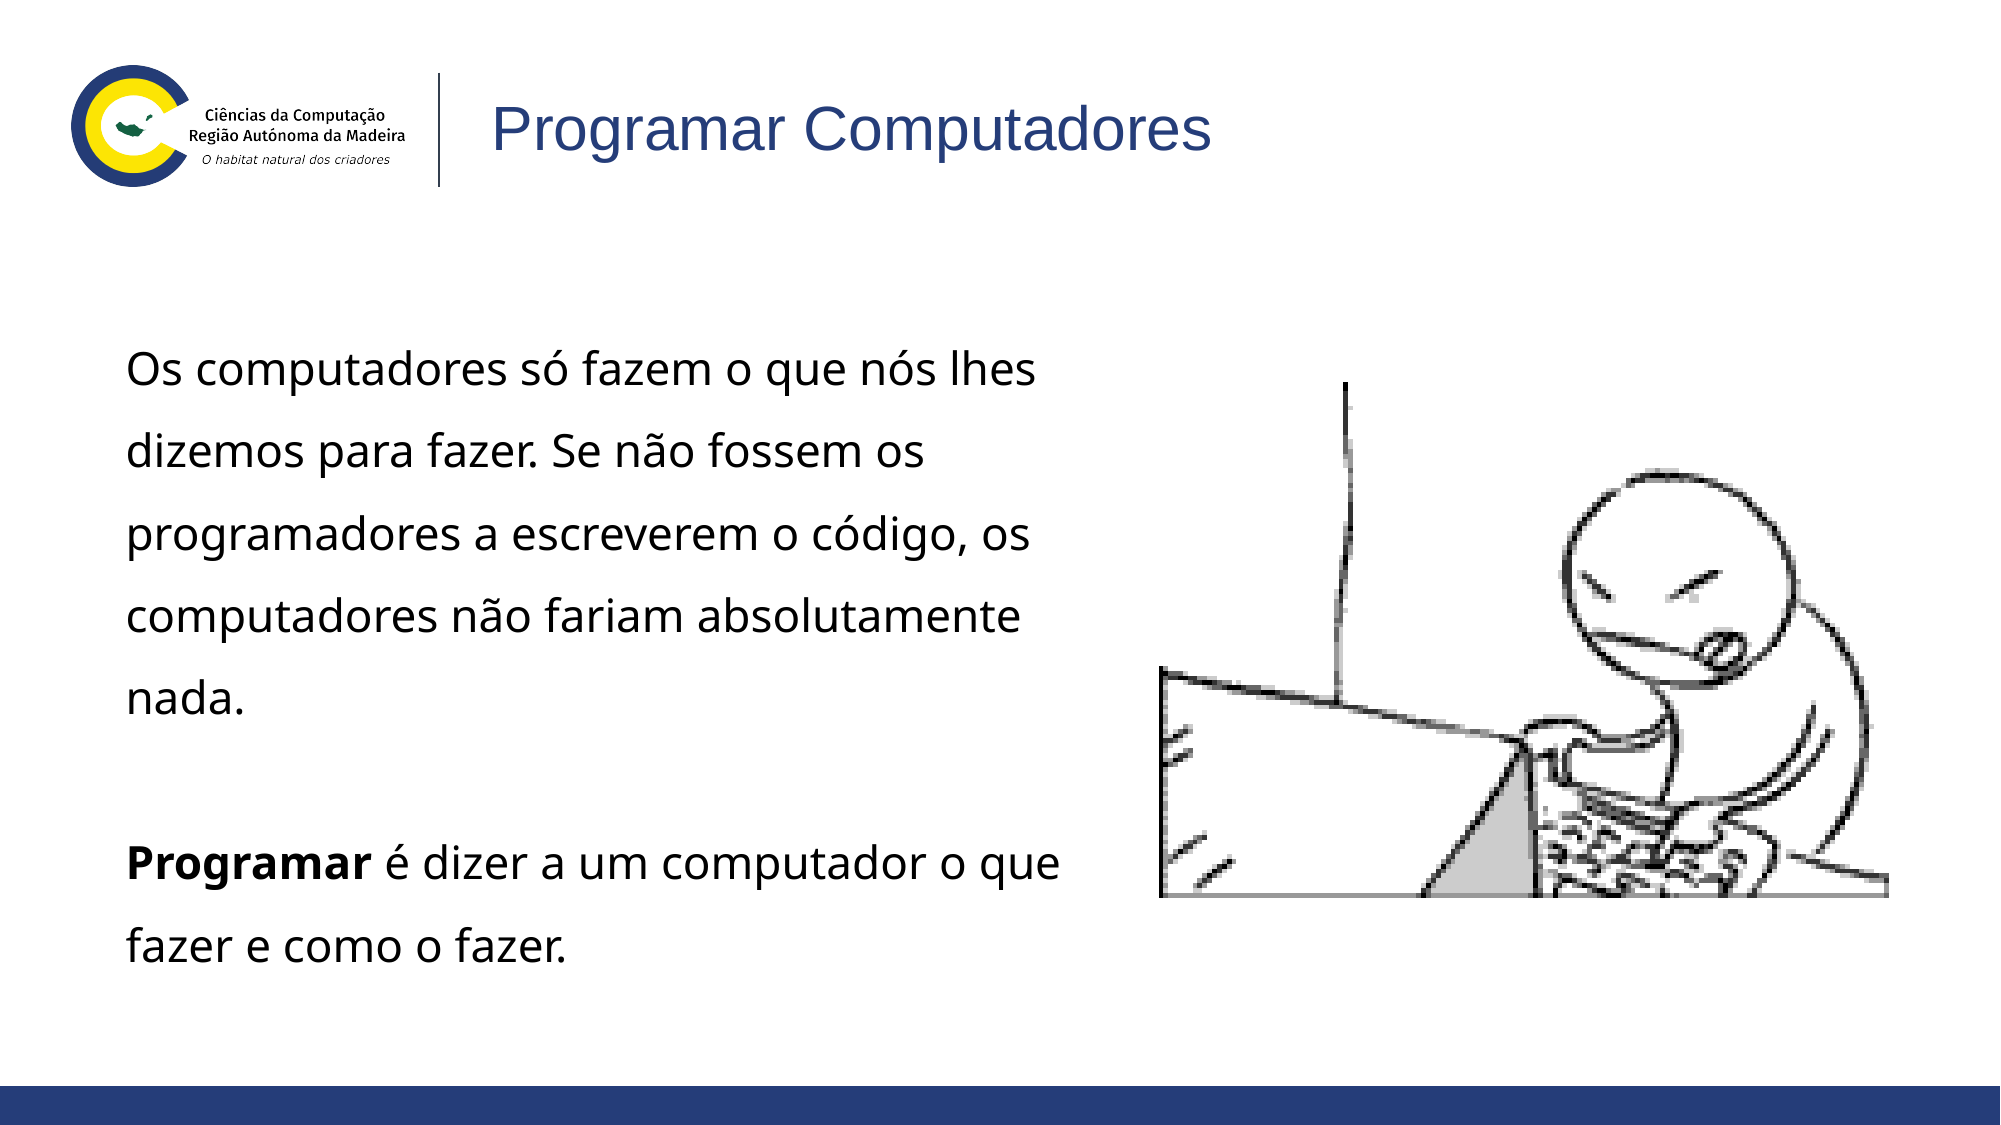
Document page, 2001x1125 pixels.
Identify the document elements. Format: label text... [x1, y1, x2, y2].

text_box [71, 65, 440, 188]
text_box Programar Computadores [476, 80, 1229, 171]
text_box Os computadores só fazem o que nós lhes dizemos para fazer. Se não fossem os programadores a escreverem o código, os computadores não fariam absolutamente nada. Programar é dizer a um computador o que fazer e como o fazer. [110, 304, 1154, 979]
picture [1159, 381, 1889, 898]
text_box [0, 1085, 2000, 1125]
